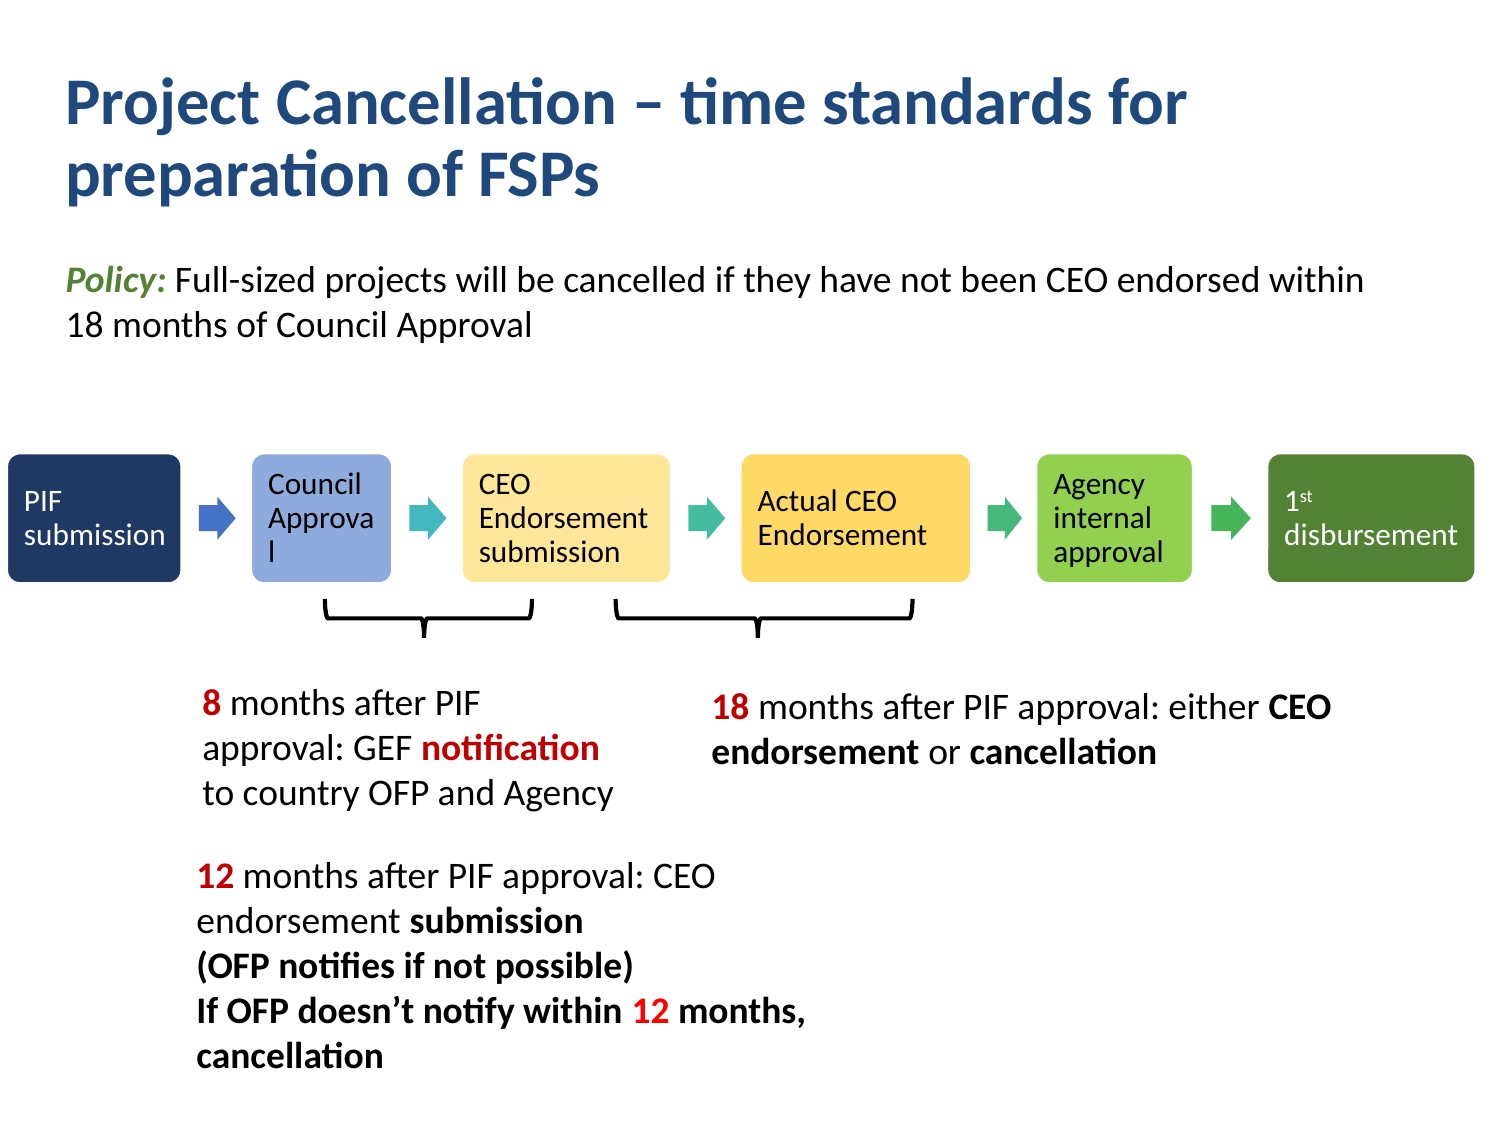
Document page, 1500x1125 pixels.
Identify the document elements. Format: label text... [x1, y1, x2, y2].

title Project Cancellation – time standards for preparation of FSPs [50, 30, 1344, 247]
text_box 8 months after PIF approval: GEF notification to country OFP and Agency [187, 670, 638, 821]
text_box [615, 612, 913, 638]
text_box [5, 424, 1477, 612]
text_box 12 months after PIF approval: CEO endorsement submission (OFP notifies if not possible) If OFP doesn’t notify within 12 months, cancellation [181, 843, 932, 1084]
text_box 18 months after PIF approval: either CEO endorsement or cancellation [696, 674, 1447, 780]
text_box [325, 612, 532, 638]
text_box Policy: Full-sized projects will be cancelled if they have not been CEO endorsed within 18 months of Council Approval [50, 247, 1388, 353]
